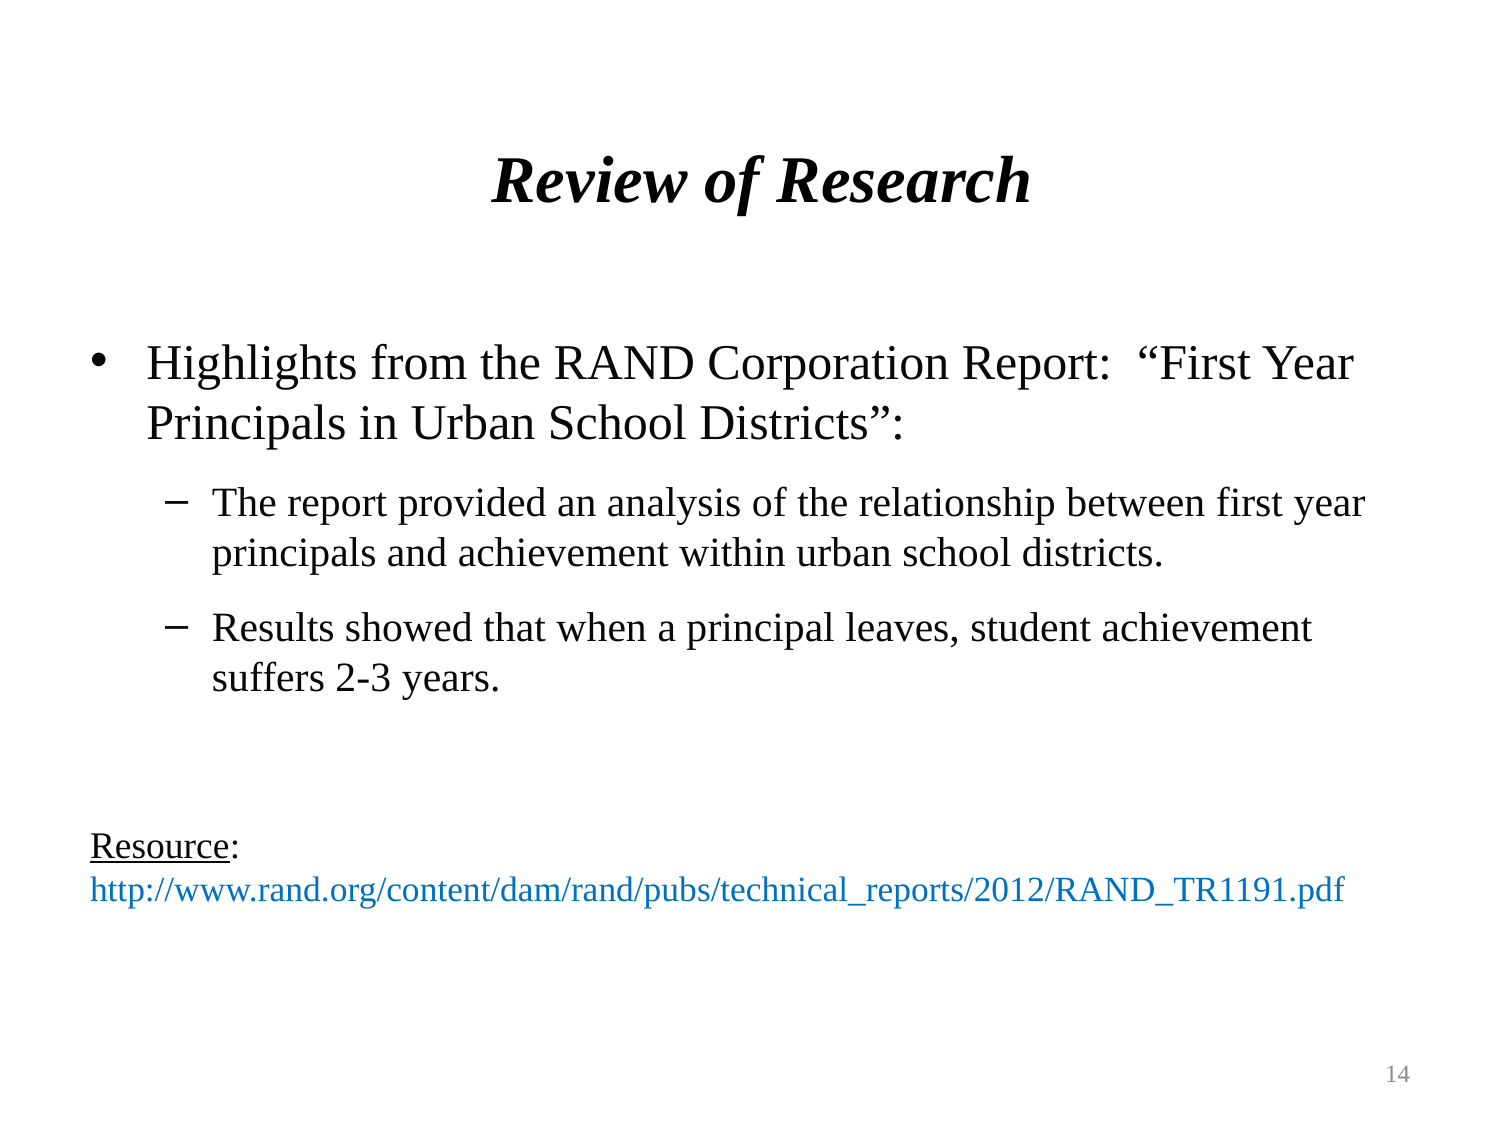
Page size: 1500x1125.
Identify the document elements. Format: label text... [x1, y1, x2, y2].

slide_number 14 [1074, 1042, 1425, 1103]
list Highlights from the RAND Corporation Report: “First Year Principals in Urban School Districts”: The report provided an analysis of the relationship between first year principals and achievement within urban school districts. Results showed that when a principal leaves, student achievement suffers 2-3 years. Resource: http://www.rand.org/content/dam/rand/pubs/technical_reports/2012/RAND_TR1191.pdf [75, 321, 1425, 1005]
title Review of Research [89, 46, 1439, 246]
